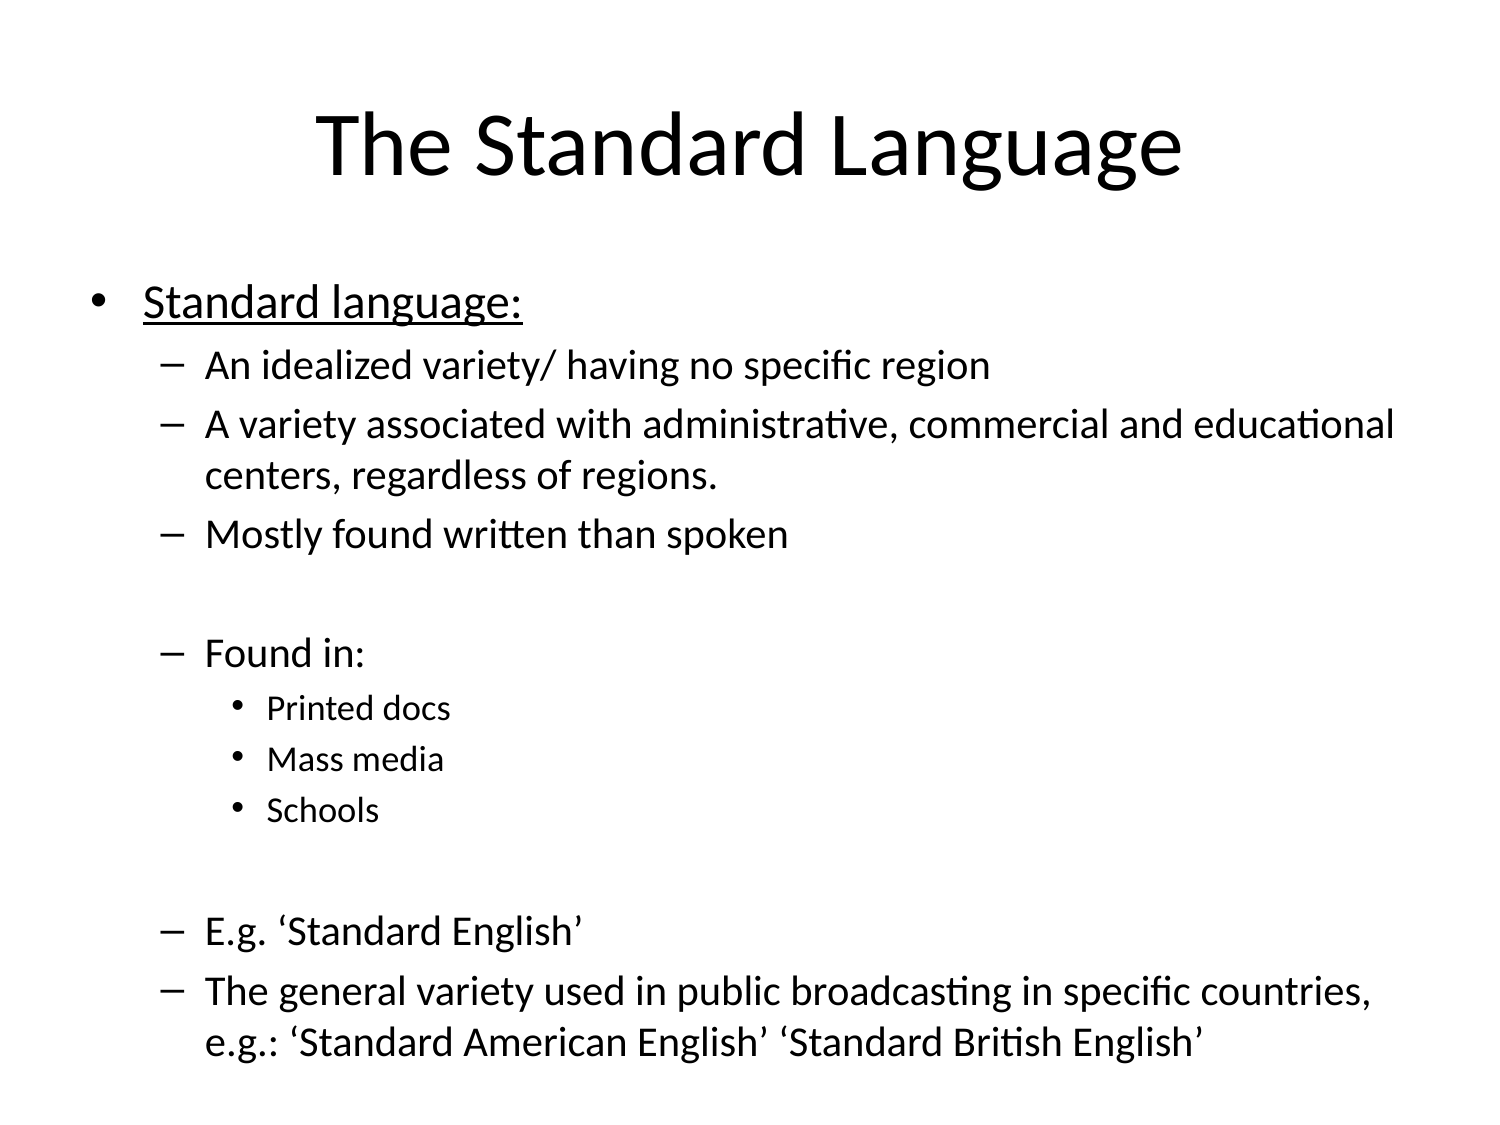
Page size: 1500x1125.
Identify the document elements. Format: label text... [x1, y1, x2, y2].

list Standard language: An idealized variety/ having no specific region A variety associated with administrative, commercial and educational centers, regardless of regions. Mostly found written than spoken Found in: Printed docs Mass media Schools E.g. ‘Standard English’ The general variety used in public broadcasting in specific countries, e.g.: ‘Standard American English’ ‘Standard British English’ [75, 262, 1425, 1088]
title The Standard Language [75, 45, 1425, 233]
